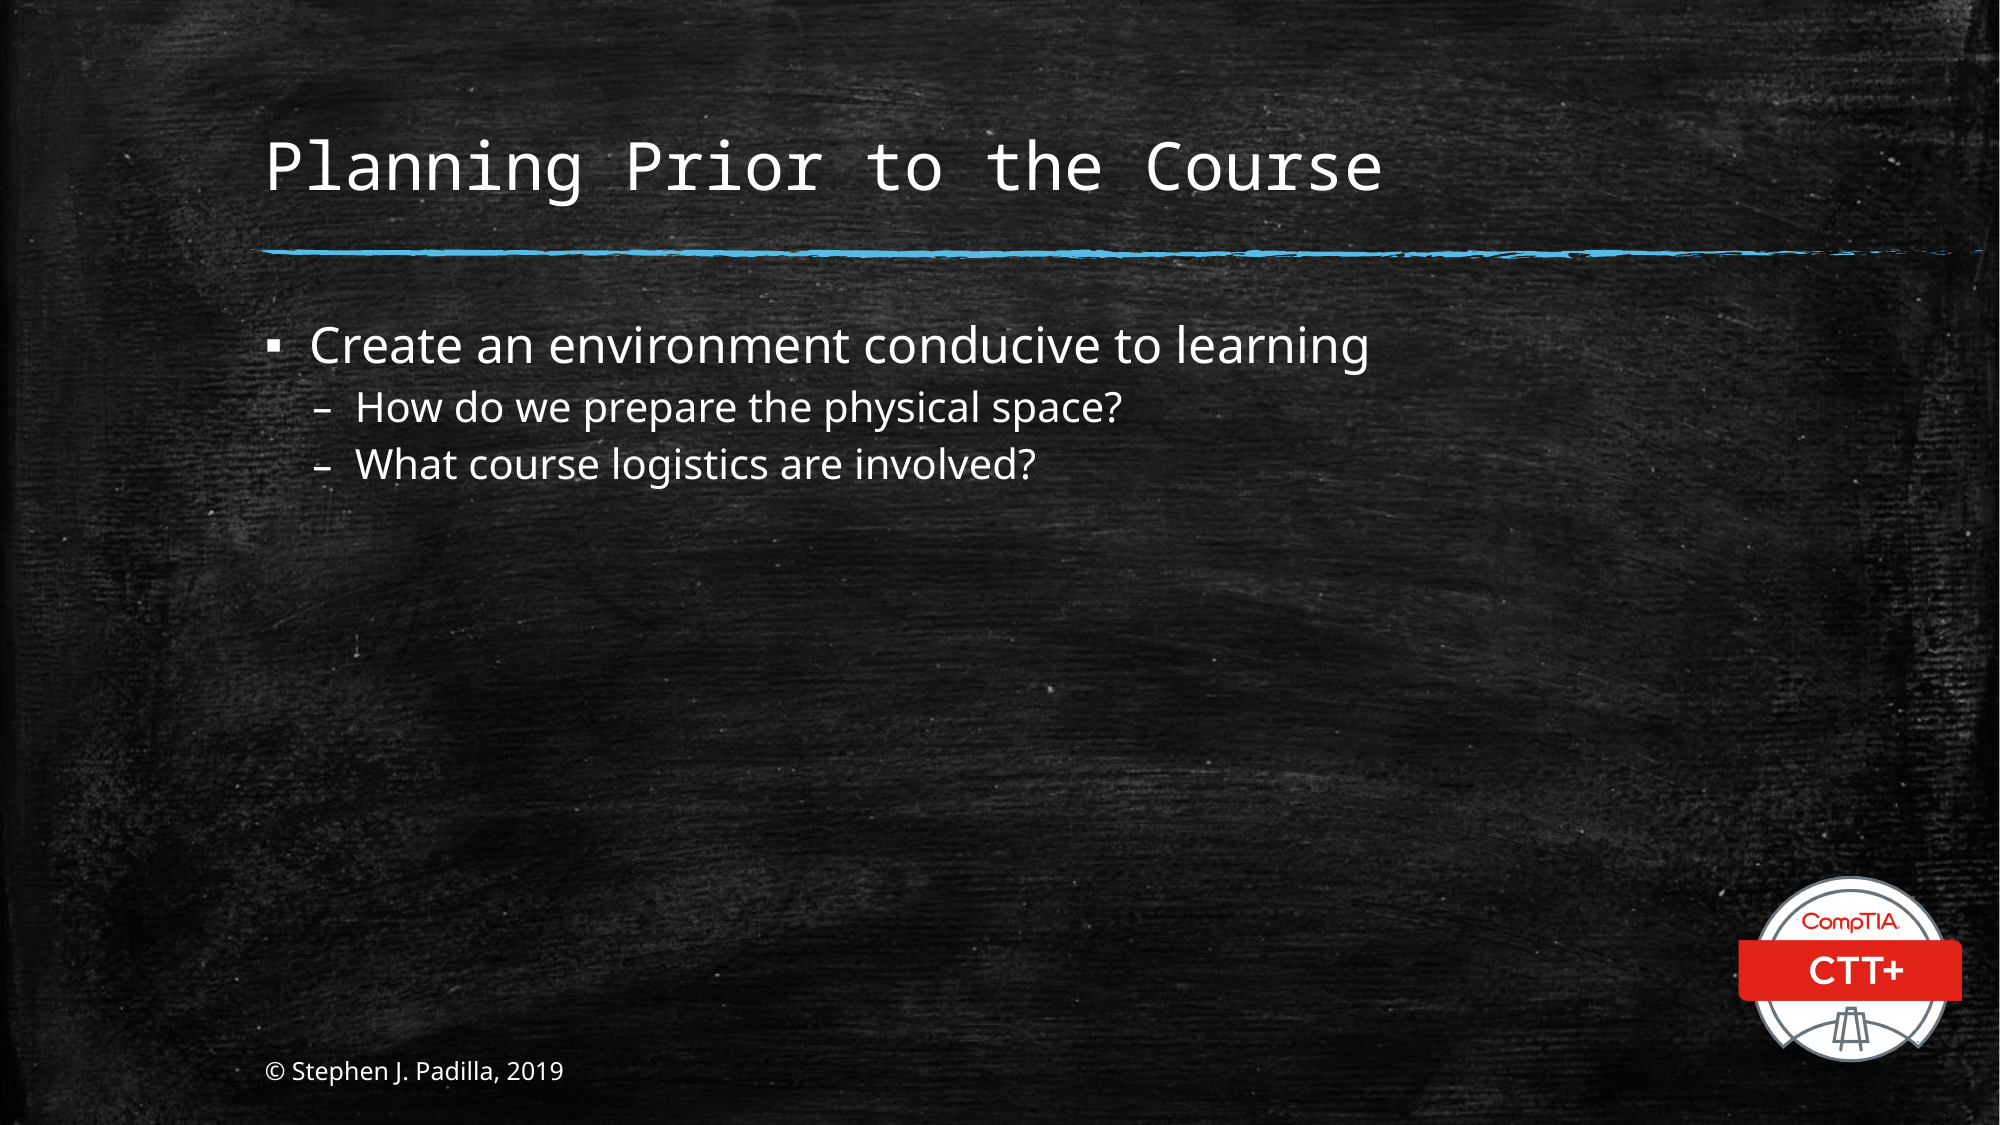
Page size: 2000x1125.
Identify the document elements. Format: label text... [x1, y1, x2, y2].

footer © Stephen J. Padilla, 2019 [249, 1050, 1288, 1096]
picture [1699, 824, 2000, 1125]
list Create an environment conducive to learning How do we prepare the physical space? What course logistics are involved? [249, 312, 1750, 1013]
title Planning Prior to the Course [249, 45, 1750, 213]
